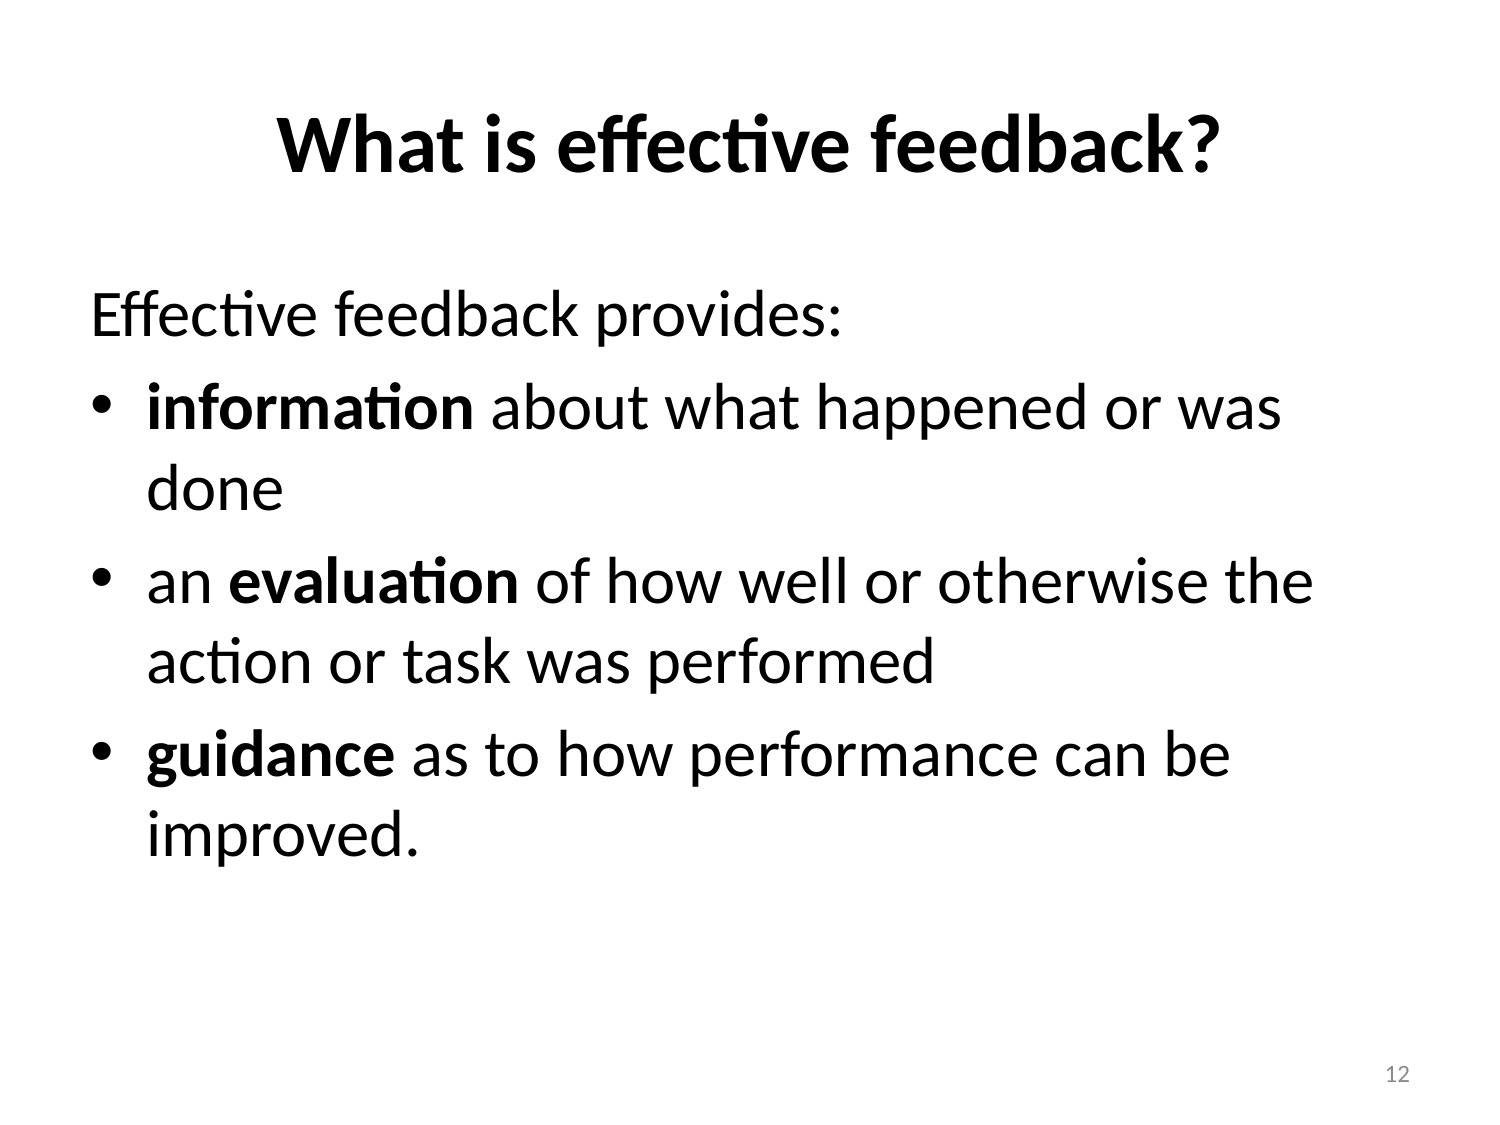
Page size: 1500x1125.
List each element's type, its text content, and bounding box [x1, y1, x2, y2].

list Effective feedback provides: information about what happened or was done an evaluation of how well or otherwise the action or task was performed guidance as to how performance can be improved. [74, 262, 1426, 1006]
title What is effective feedback? [74, 44, 1426, 233]
slide_number 12 [1074, 1042, 1425, 1103]
